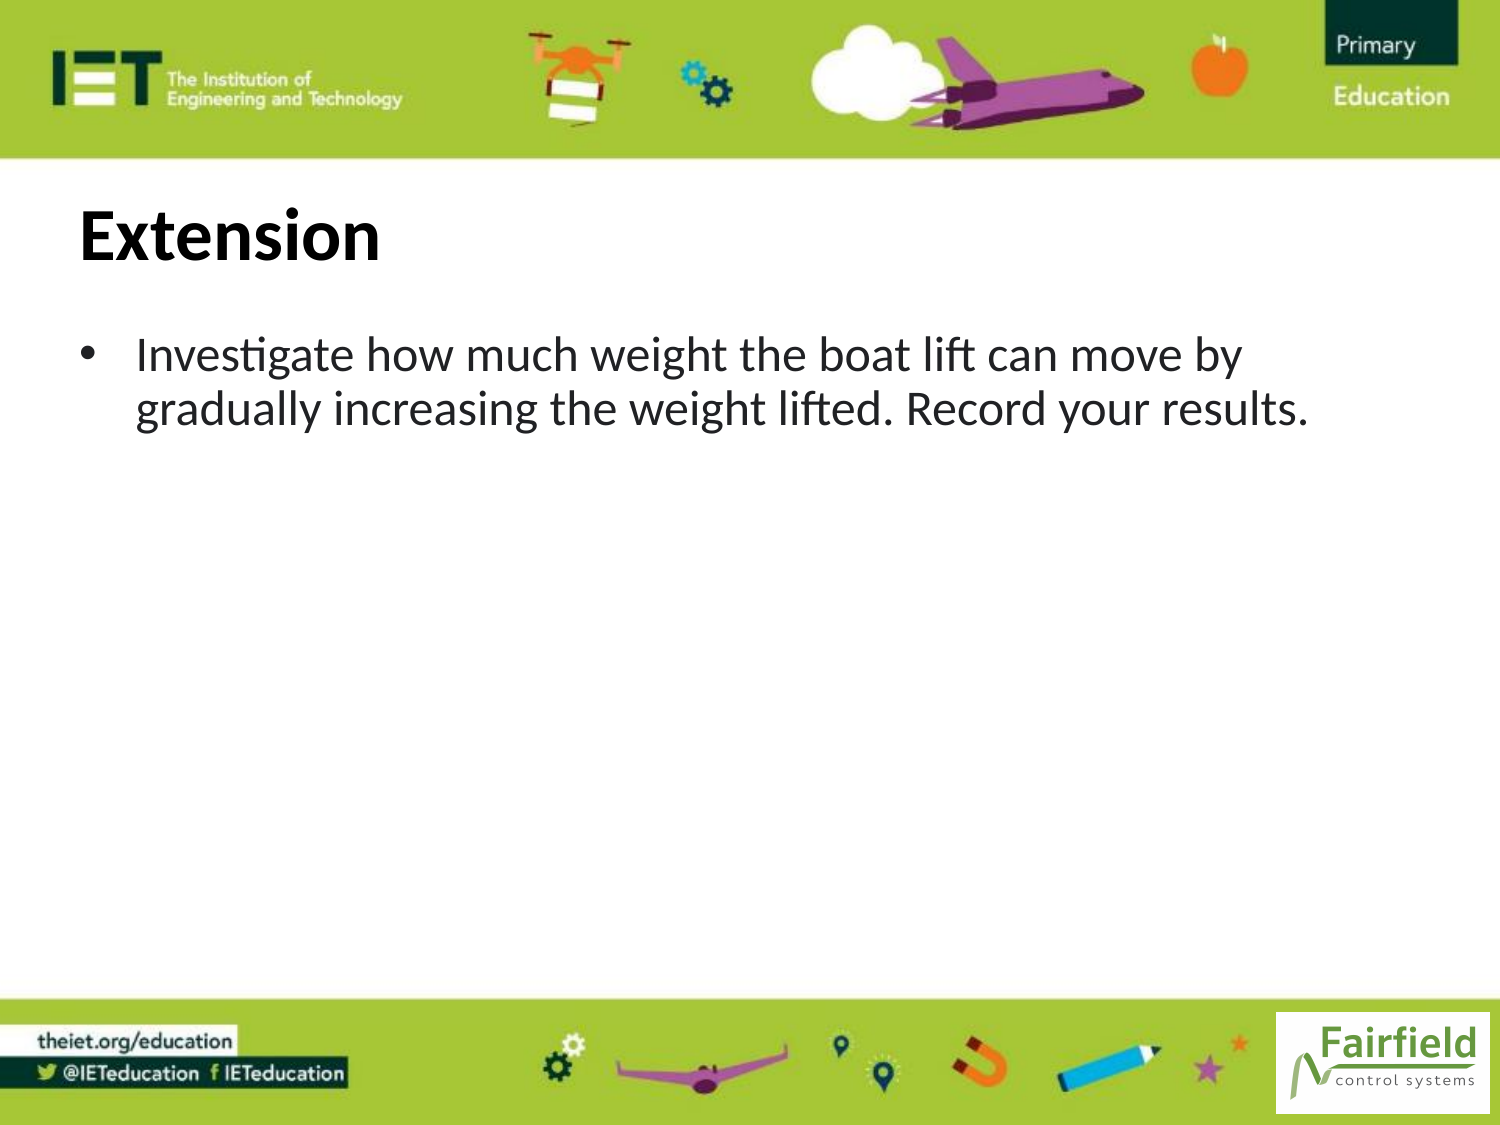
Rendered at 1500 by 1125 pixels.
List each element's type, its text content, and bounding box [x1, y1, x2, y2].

picture [0, 0, 1500, 1125]
text_box [0, 171, 1484, 306]
text_box Investigate how much weight the boat lift can move by gradually increasing the weight lifted. Record your results. [64, 321, 1396, 519]
text_box Extension [64, 177, 1279, 283]
